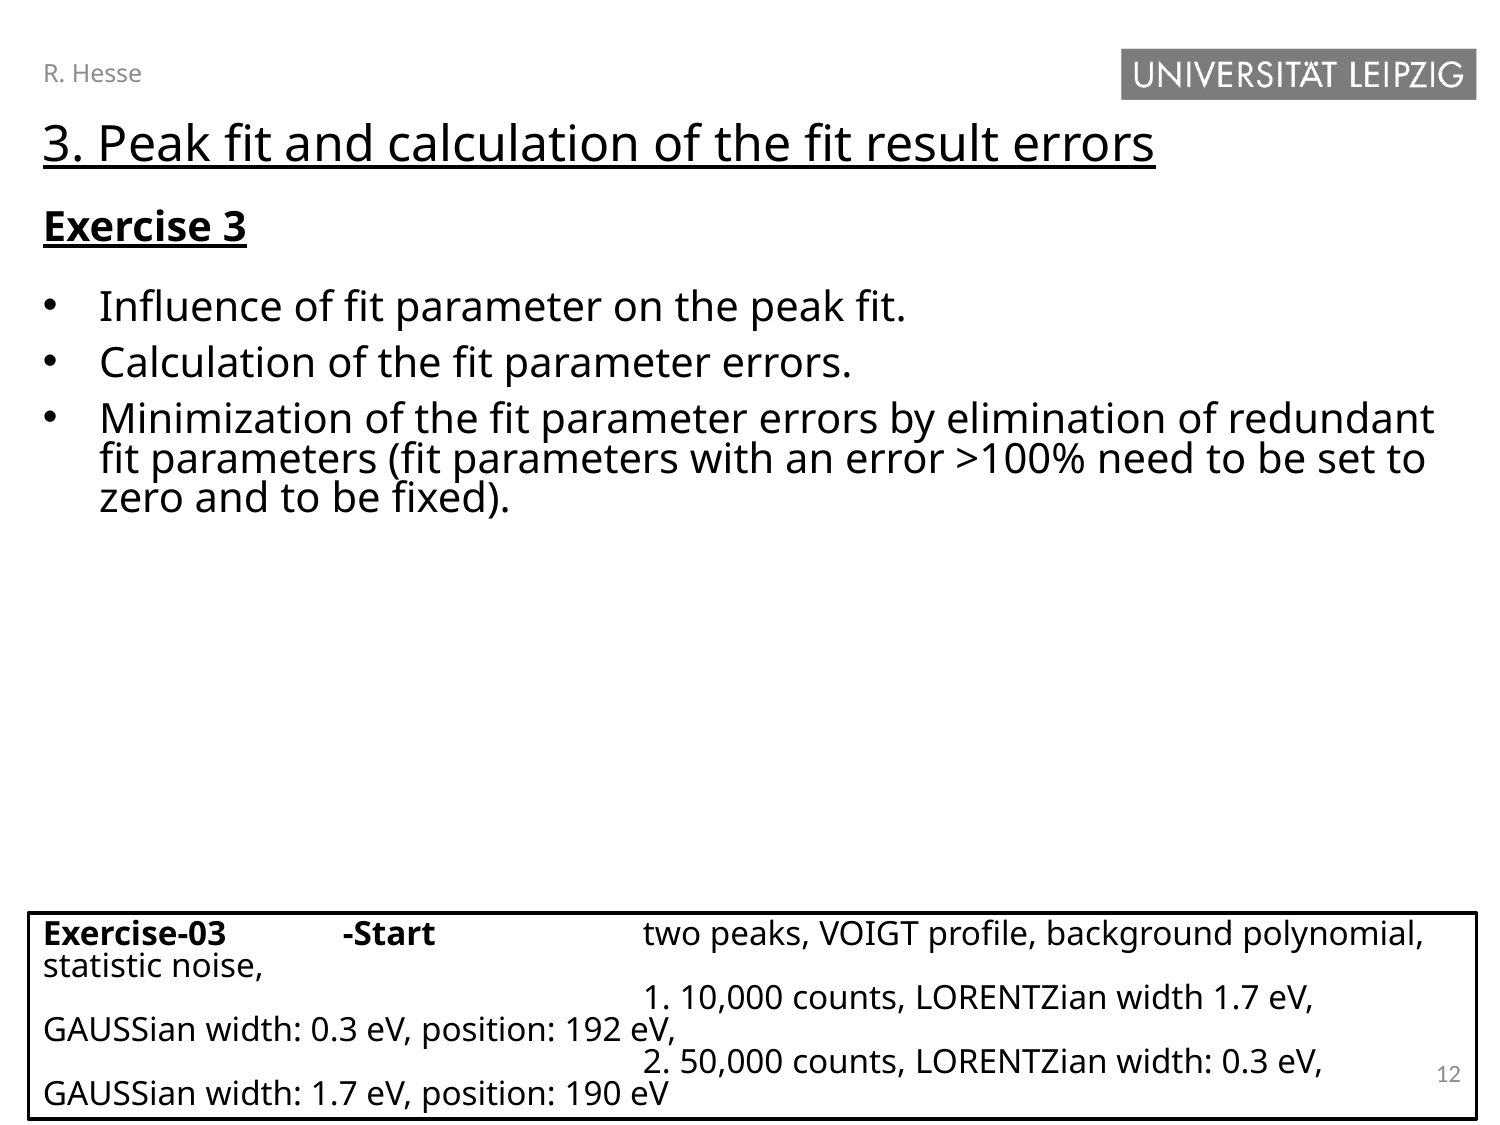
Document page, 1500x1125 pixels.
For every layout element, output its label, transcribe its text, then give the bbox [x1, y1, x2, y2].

picture [1410, 48, 1477, 100]
text_box 3. Peak fit and calculation of the fit result errors [28, 104, 1269, 179]
text_box Exercise-03 -Start two peaks, Voigt profile, background polynomial, statistic noise, 1. 10,000 counts, Lorentzian width 1.7 eV, Gaussian width: 0.3 eV, position: 192 eV, 2. 50,000 counts, Lorentzian width: 0.3 eV, Gaussian width: 1.7 eV, position: 190 eV [28, 912, 1477, 1120]
text_box Exercise 3 Influence of fit parameter on the peak fit. Calculation of the fit parameter errors. Minimization of the fit parameter errors by elimination of redundant fit parameters (fit parameters with an error >100% need to be set to zero and to be fixed). [28, 201, 1477, 529]
footer R. Hesse [28, 44, 1410, 105]
